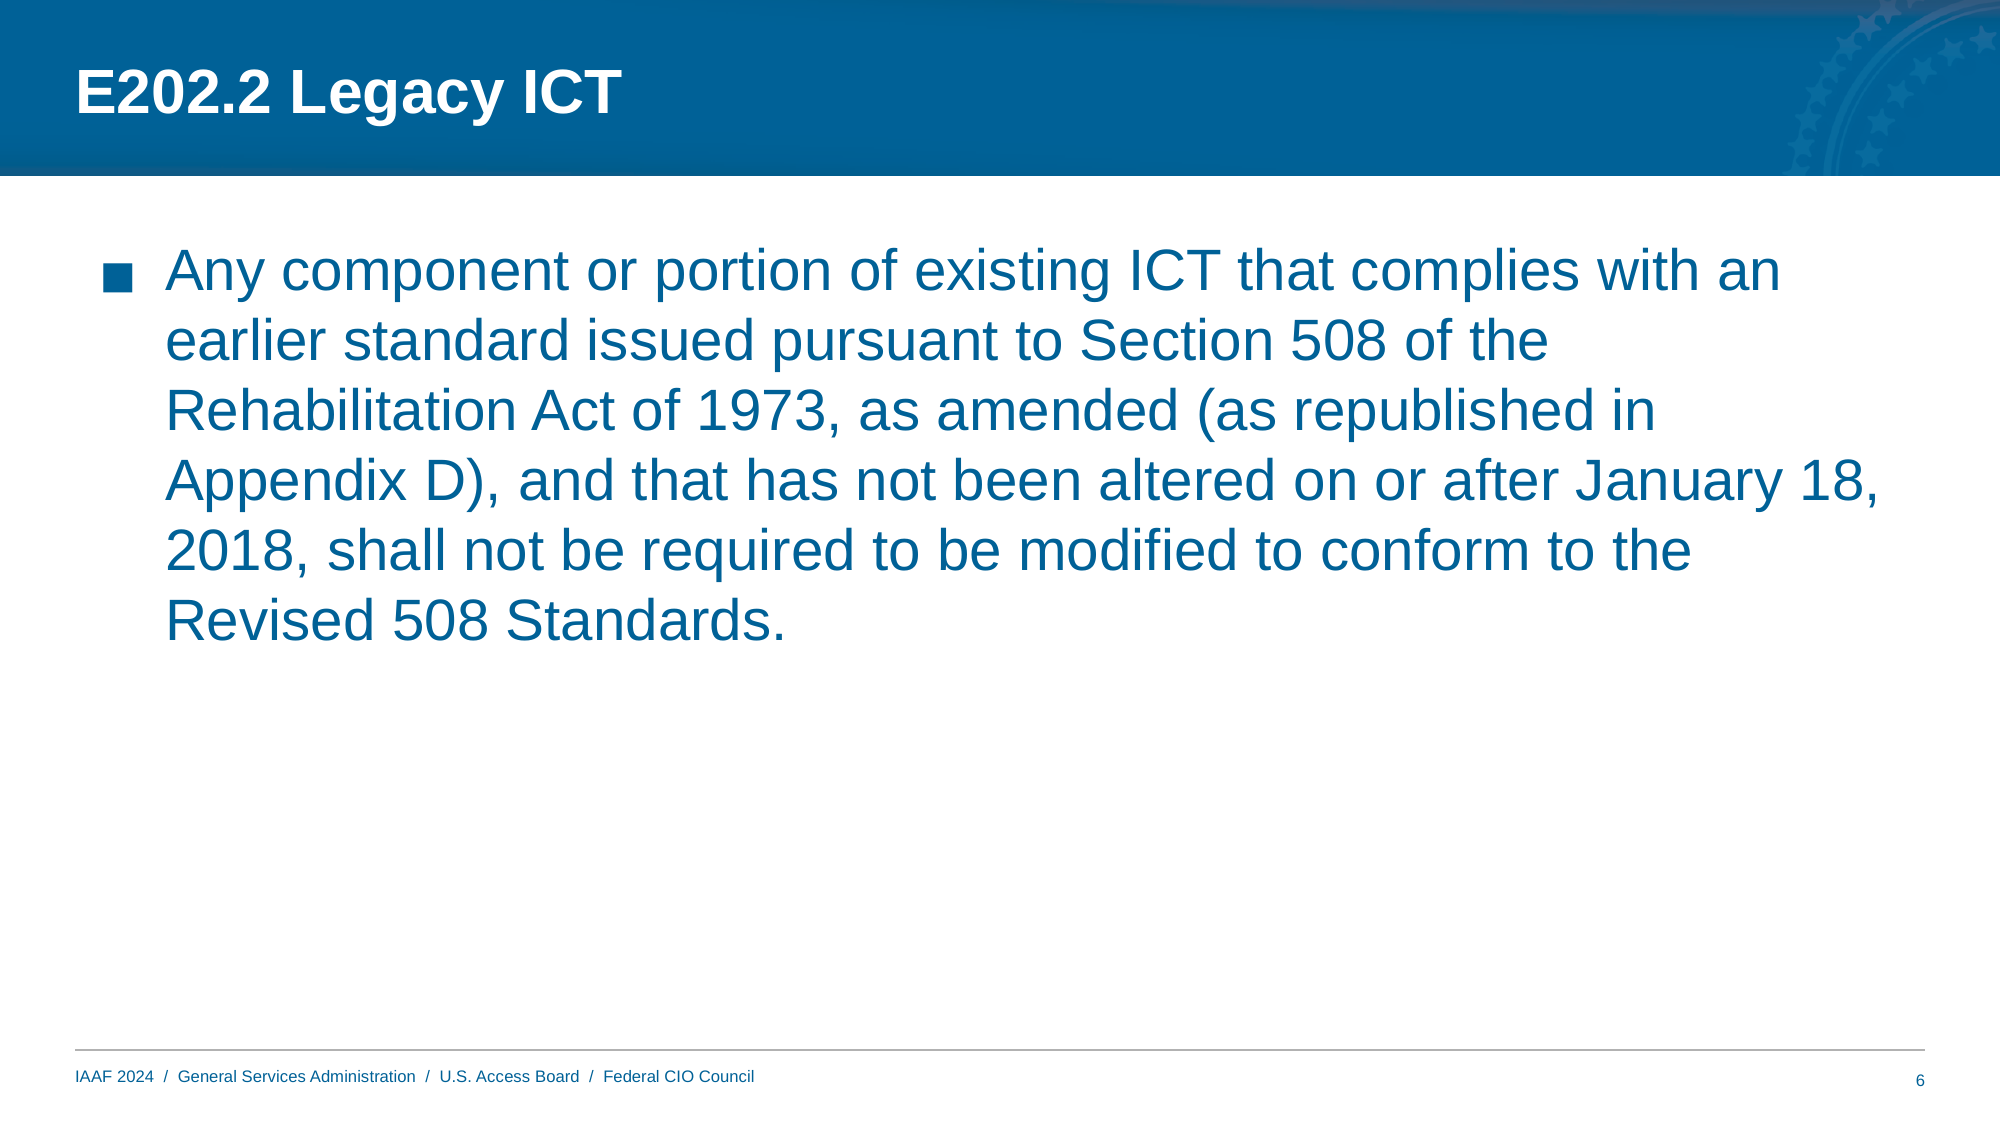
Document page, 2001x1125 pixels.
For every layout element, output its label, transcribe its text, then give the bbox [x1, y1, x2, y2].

picture [0, 168, 666, 176]
picture [0, 0, 2000, 176]
list Any component or portion of existing ICT that complies with an earlier standard issued pursuant to Section 508 of the Rehabilitation Act of 1973, as amended (as republished in Appendix D), and that has not been altered on or after January 18, 2018, shall not be required to be modified to conform to the Revised 508 Standards. [75, 224, 1925, 1035]
title E202.2 Legacy ICT [75, 52, 1800, 128]
slide_number 6 [1880, 1065, 1925, 1095]
